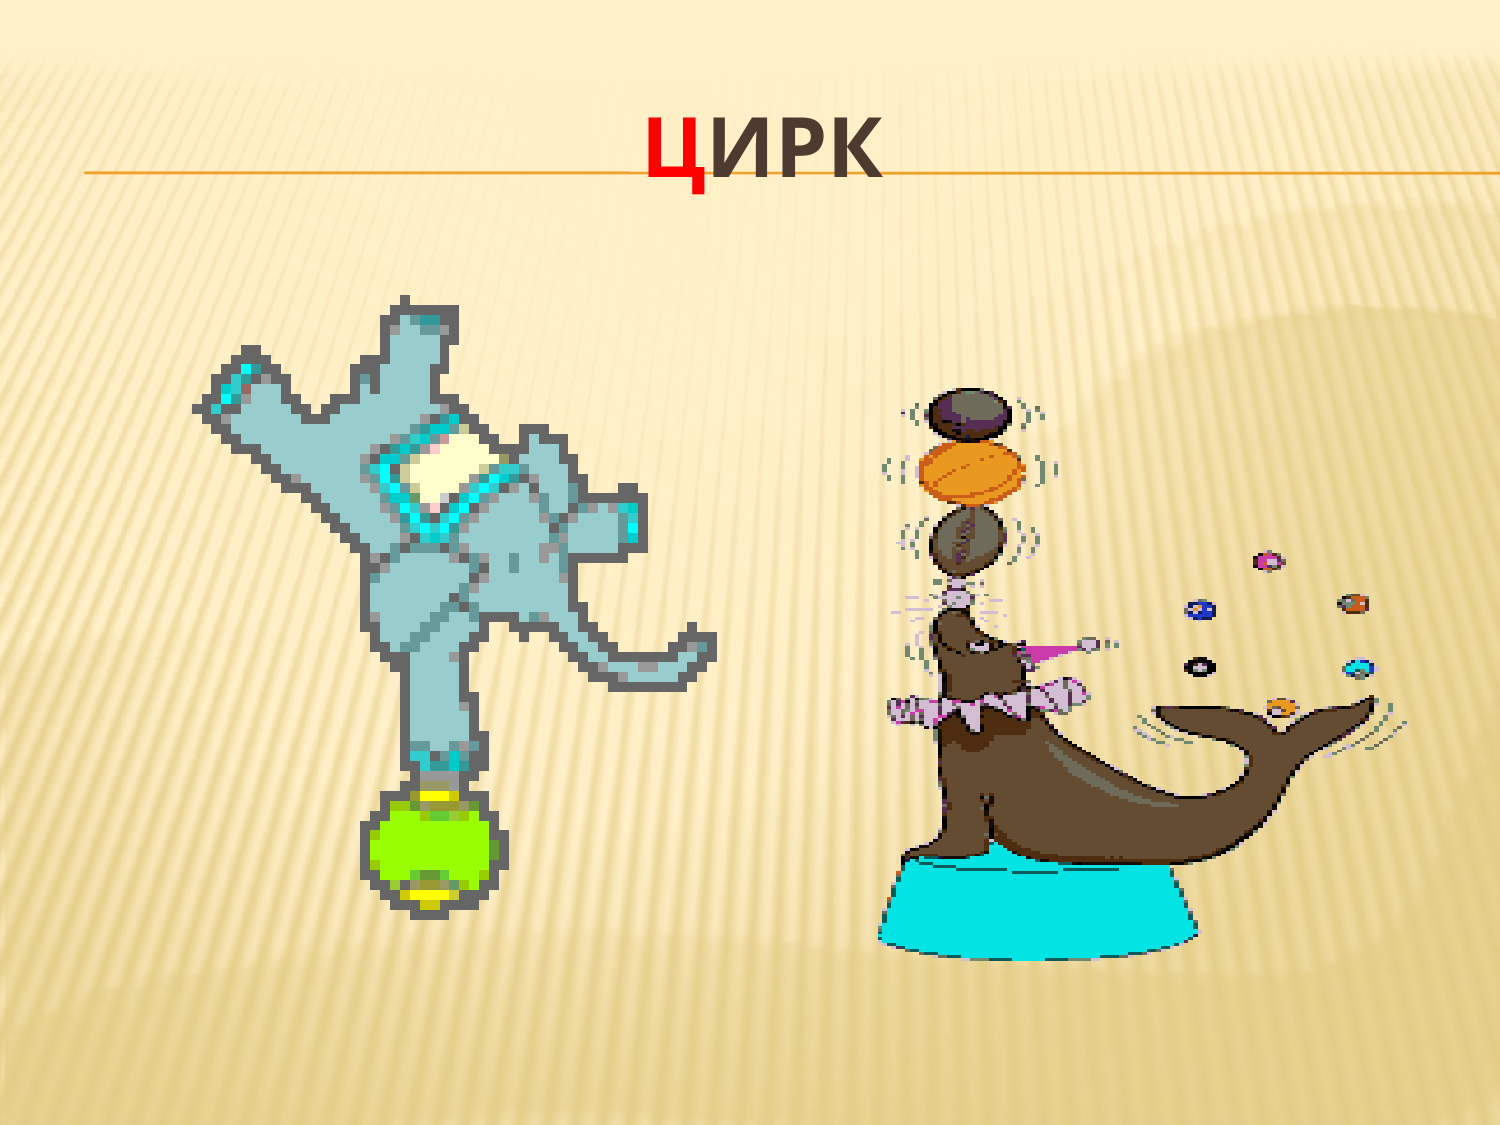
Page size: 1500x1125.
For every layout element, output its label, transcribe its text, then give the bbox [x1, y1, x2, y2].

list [93, 245, 798, 940]
title цирк [50, 75, 1475, 213]
picture [878, 386, 1407, 962]
